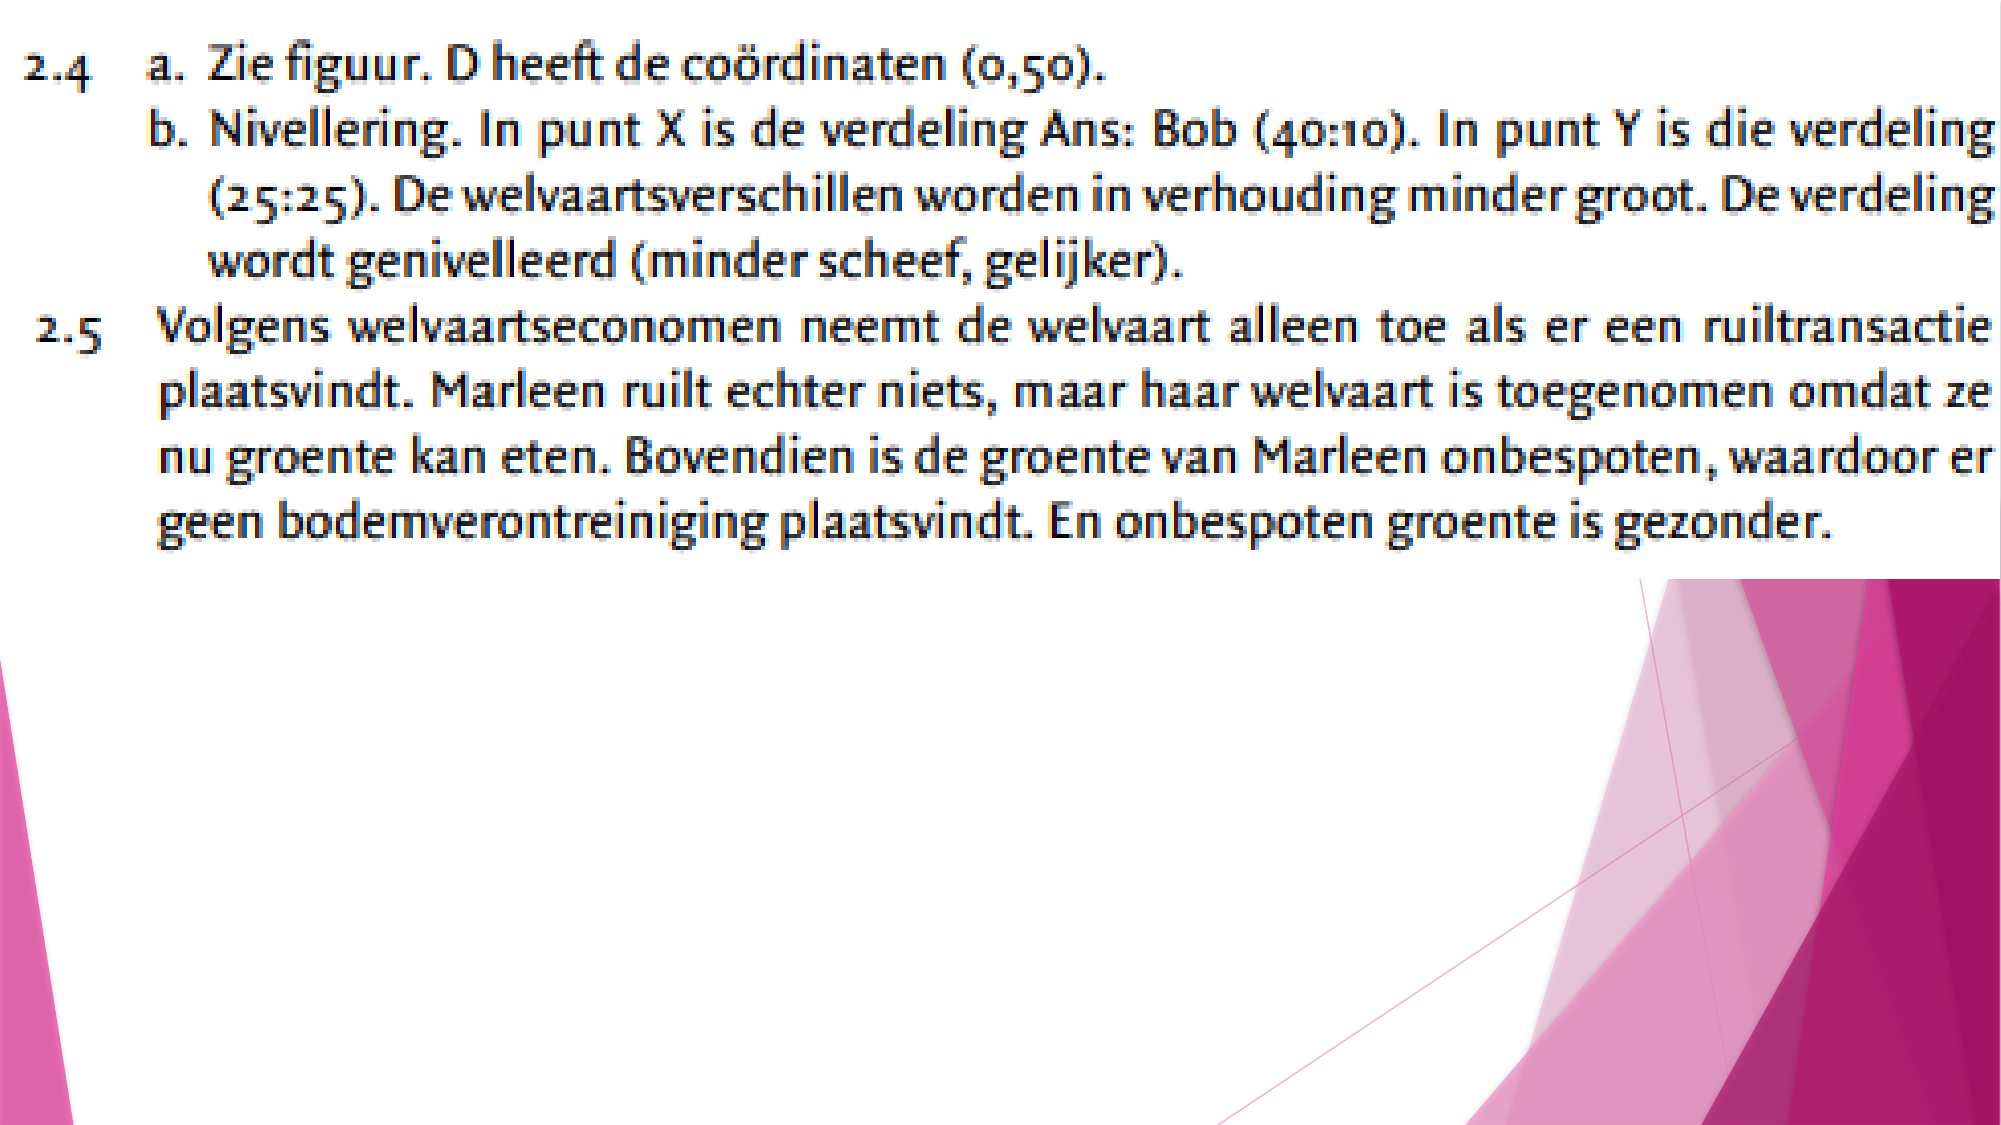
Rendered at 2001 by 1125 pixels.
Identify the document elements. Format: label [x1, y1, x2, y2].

picture [0, 0, 2000, 579]
